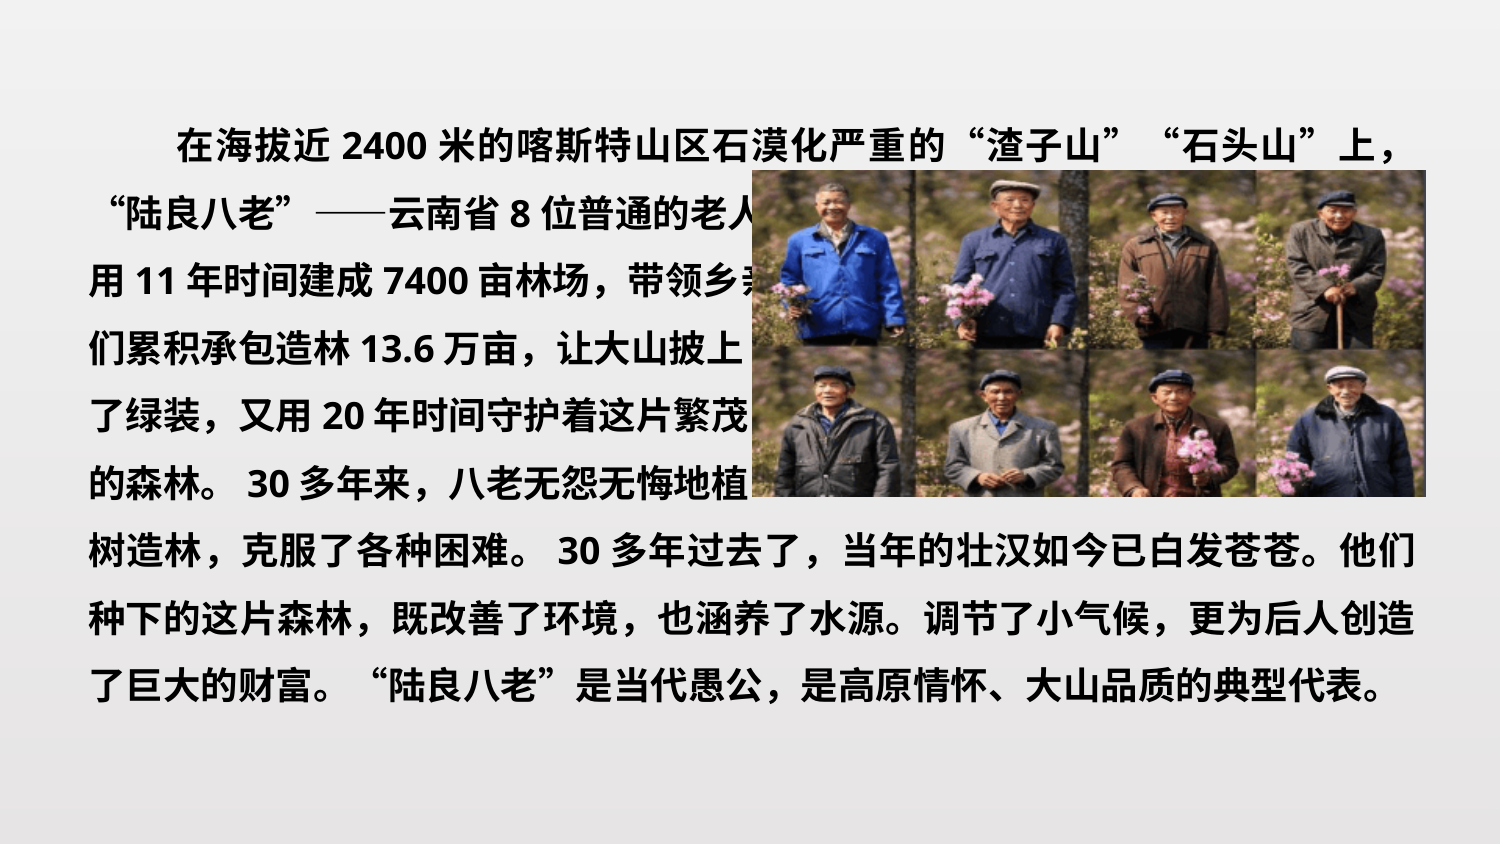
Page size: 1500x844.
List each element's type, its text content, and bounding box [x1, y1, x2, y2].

list 在海拔近2400米的喀斯特山区石漠化严重的“渣子山”“石头山”上，“陆良八老”——云南省8位普通的老人， 用11年时间建成7400亩林场，带领乡亲 们累积承包造林13.6万亩，让大山披上 了绿装，又用20年时间守护着这片繁茂 的森林。30多年来，八老无怨无悔地植 树造林，克服了各种困难。30多年过去了，当年的壮汉如今已白发苍苍。他们种下的这片森林，既改善了环境，也涵养了水源。调节了小气候，更为后人创造了巨大的财富。“陆良八老”是当代愚公，是高原情怀、大山品质的典型代表。 [76, 94, 1427, 786]
picture [752, 170, 1426, 497]
